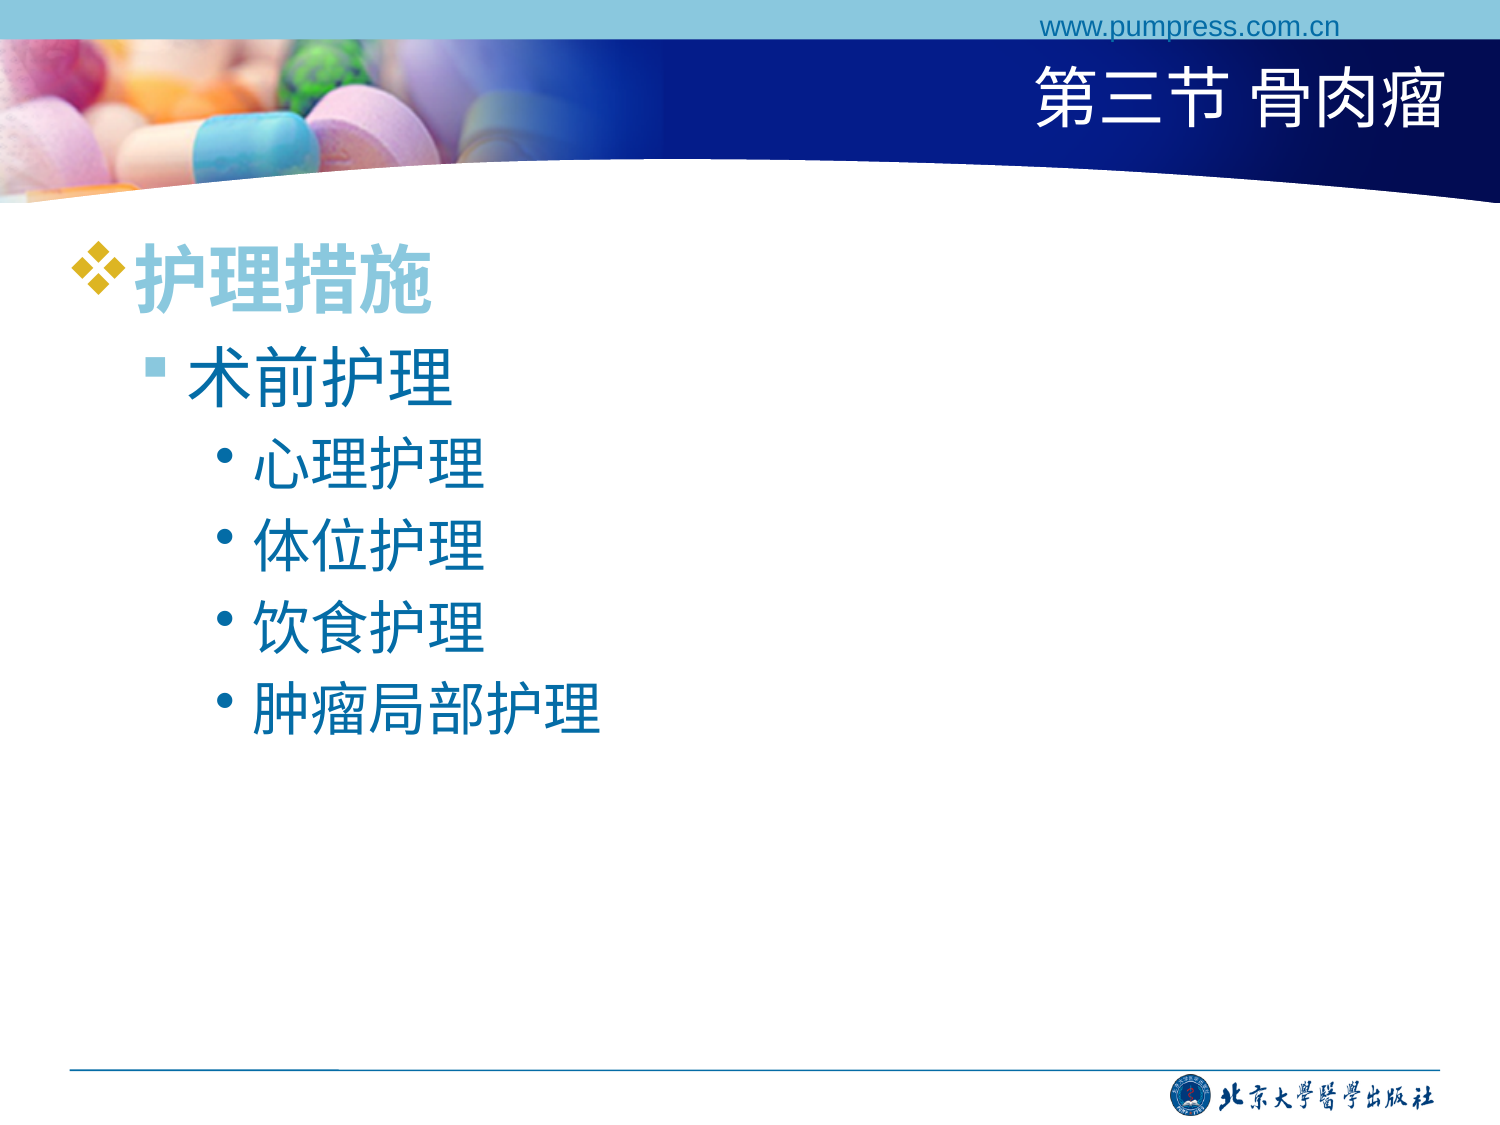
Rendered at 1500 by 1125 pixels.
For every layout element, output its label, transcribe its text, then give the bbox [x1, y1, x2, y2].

picture [1170, 1074, 1436, 1118]
list 护理措施 术前护理 心理护理 体位护理 饮食护理 肿瘤局部护理 [49, 224, 1463, 1026]
title 第三节 骨肉瘤 [137, 49, 1463, 143]
slide_number www.pumpress.com.cn [1025, 0, 1463, 38]
picture [0, 40, 1500, 203]
